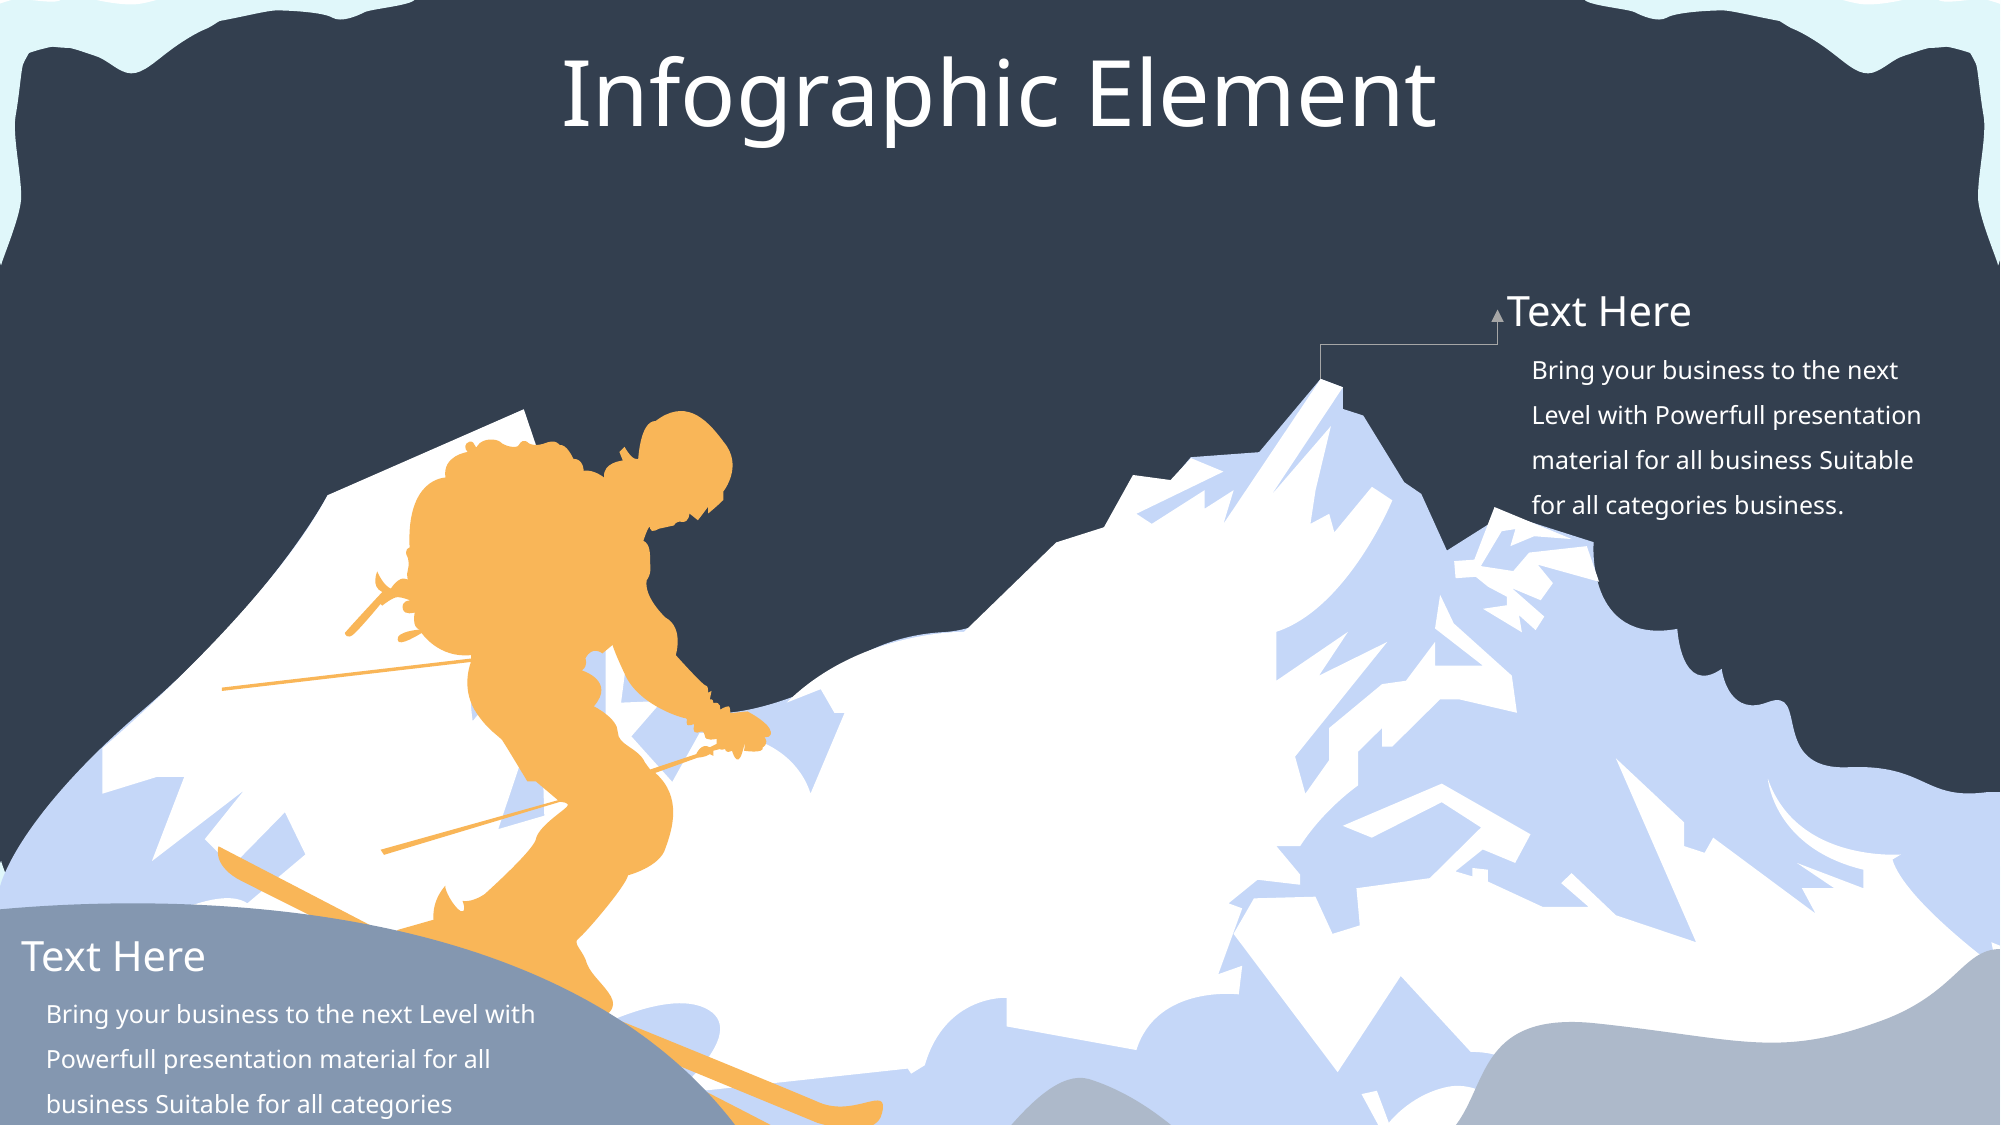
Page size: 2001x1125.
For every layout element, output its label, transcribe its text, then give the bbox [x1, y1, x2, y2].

text_box Text Here [1492, 277, 1707, 343]
text_box Infographic Element [546, 27, 1454, 153]
text_box Bring your business to the next Level with Powerfull presentation material for all business Suitable for all categories business. [1516, 332, 1966, 378]
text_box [0, 378, 2000, 1125]
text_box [1320, 309, 1498, 379]
